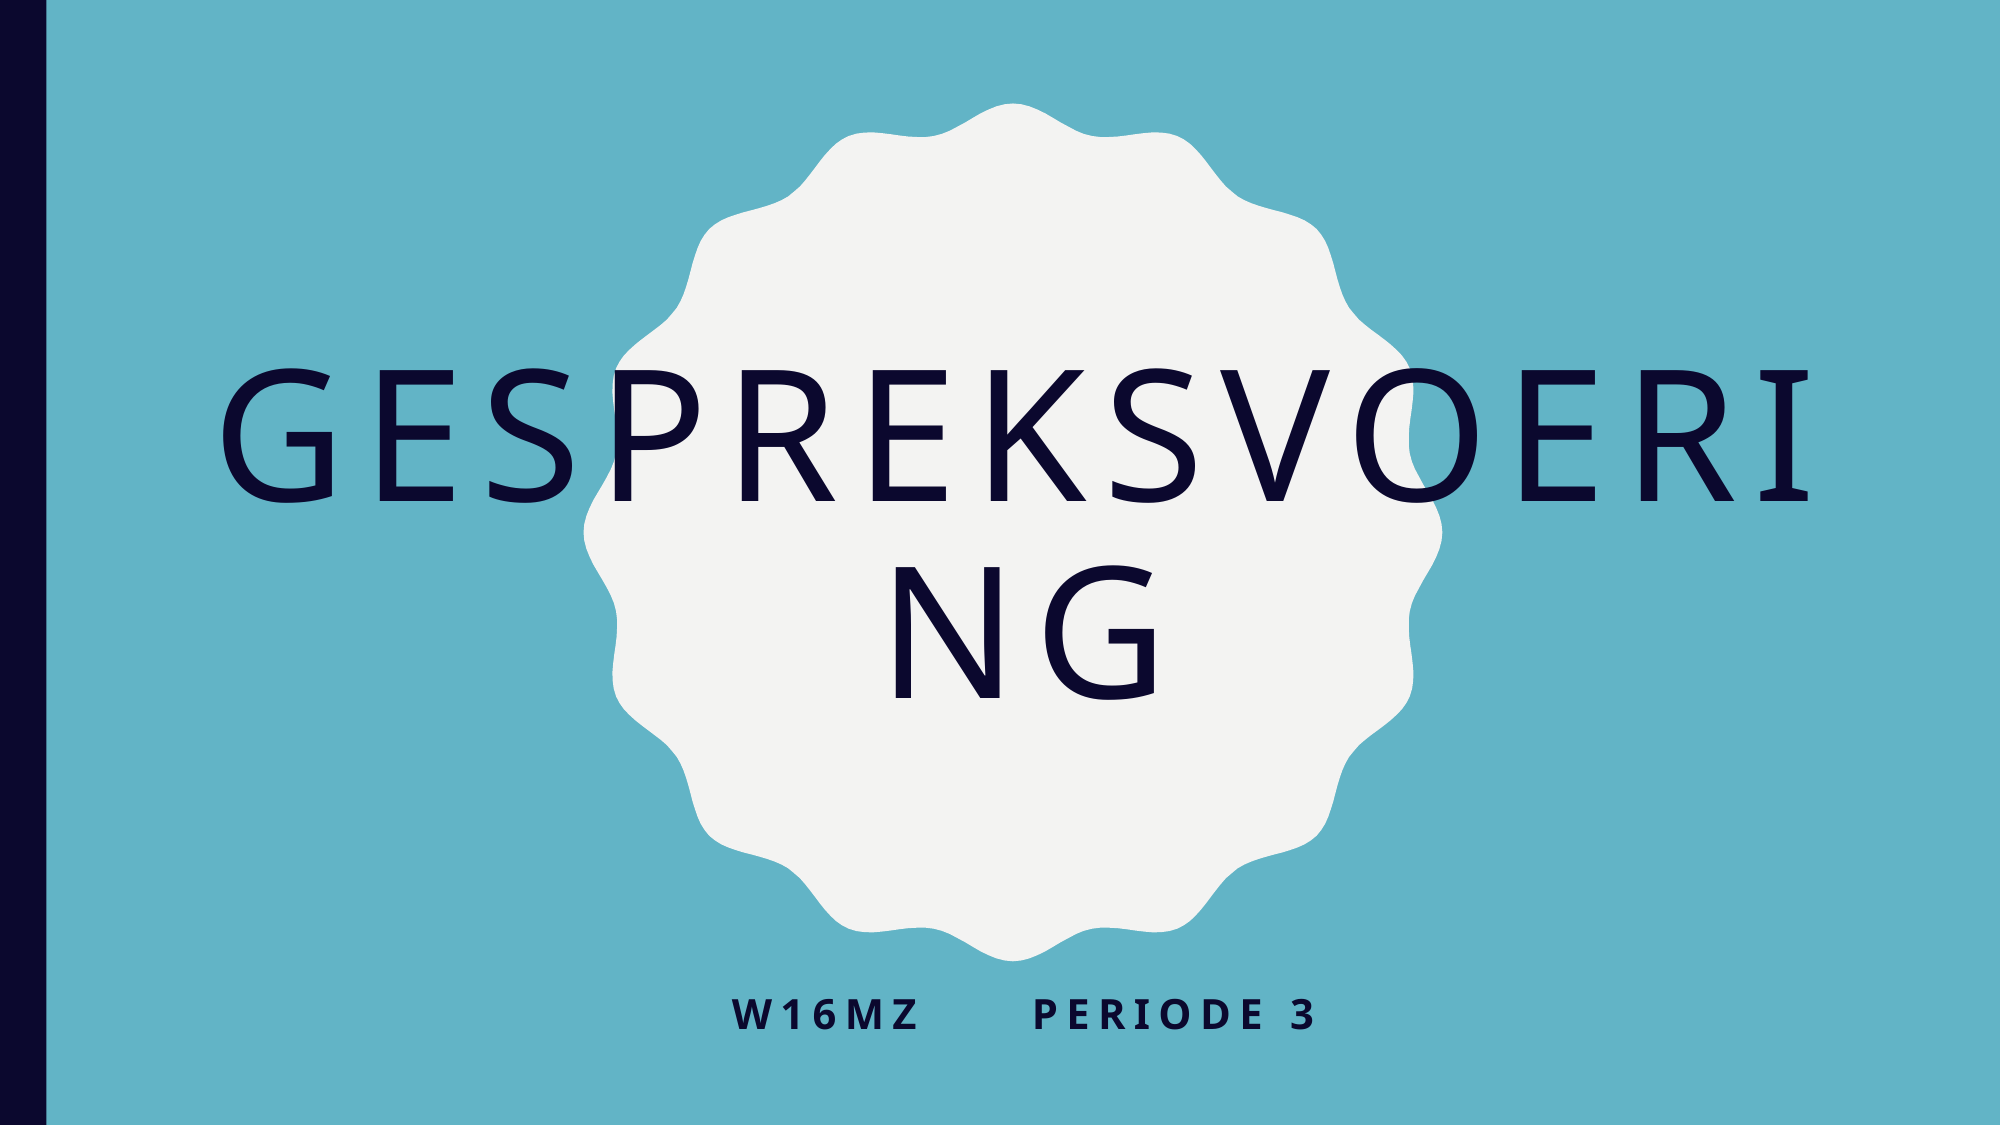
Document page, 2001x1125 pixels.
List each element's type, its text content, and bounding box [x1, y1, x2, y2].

title gespreksvoering [176, 180, 1870, 902]
subtitle W16mz periode 3 [363, 980, 1684, 1103]
